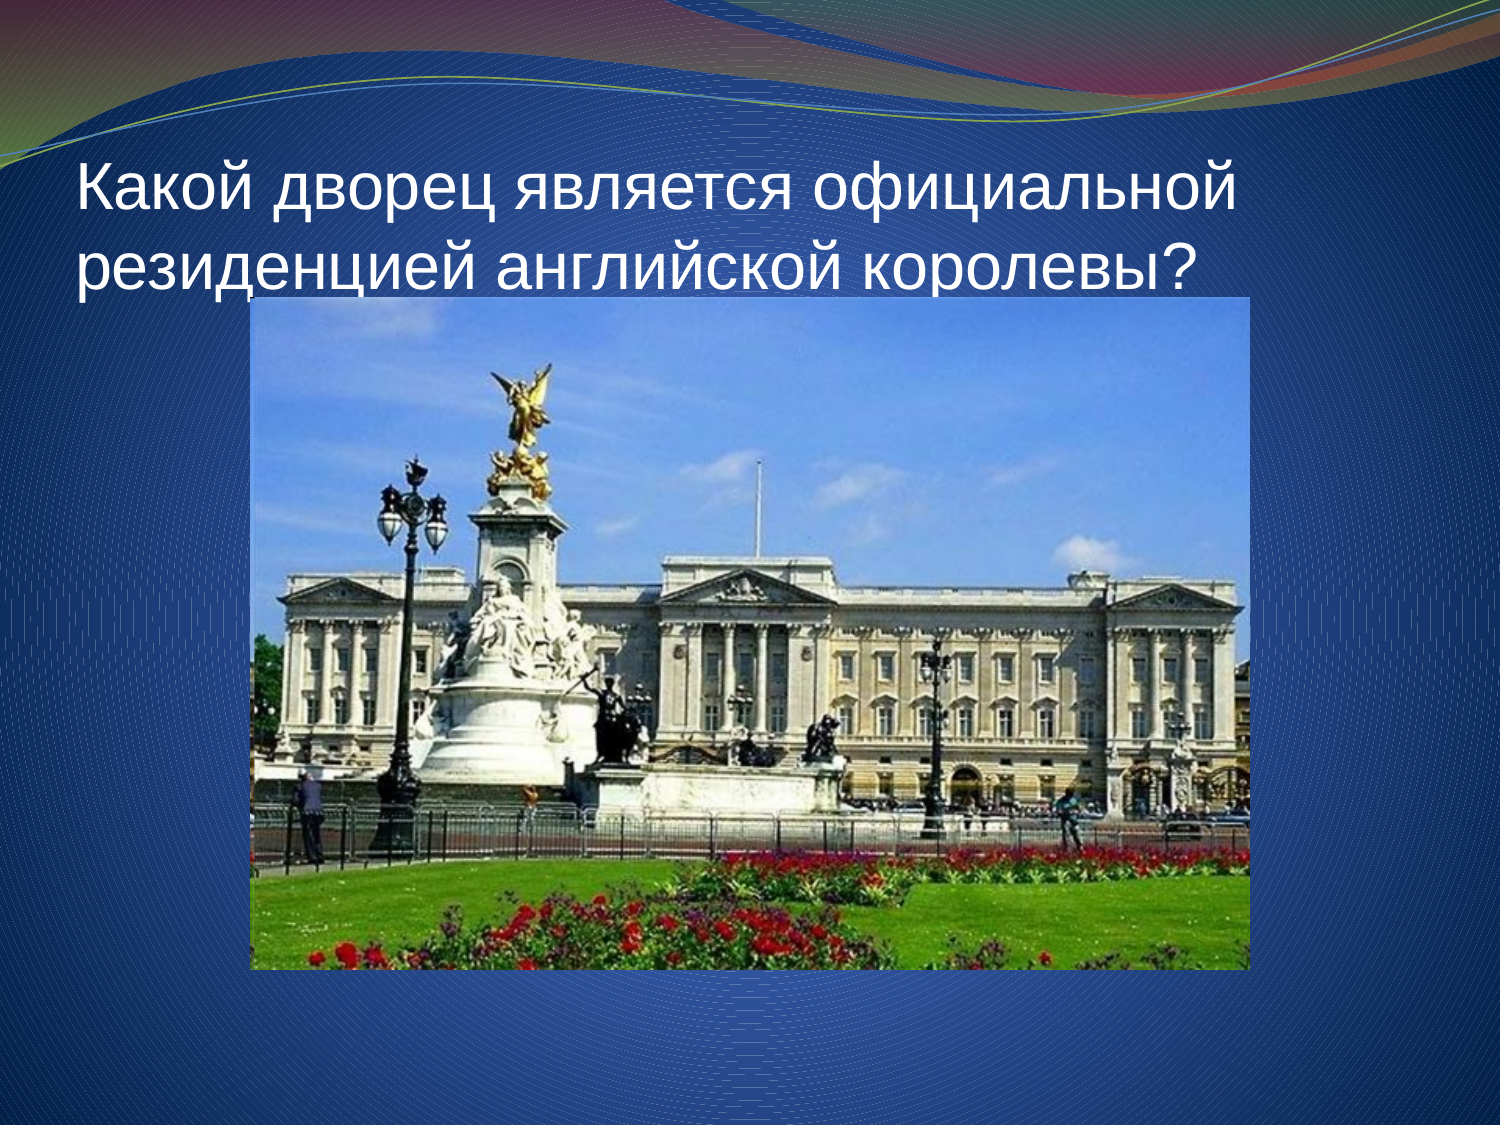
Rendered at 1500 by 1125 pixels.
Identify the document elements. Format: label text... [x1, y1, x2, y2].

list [249, 297, 1251, 970]
title Какой дворец является официальной резиденцией английской королевы? [75, 115, 1425, 303]
